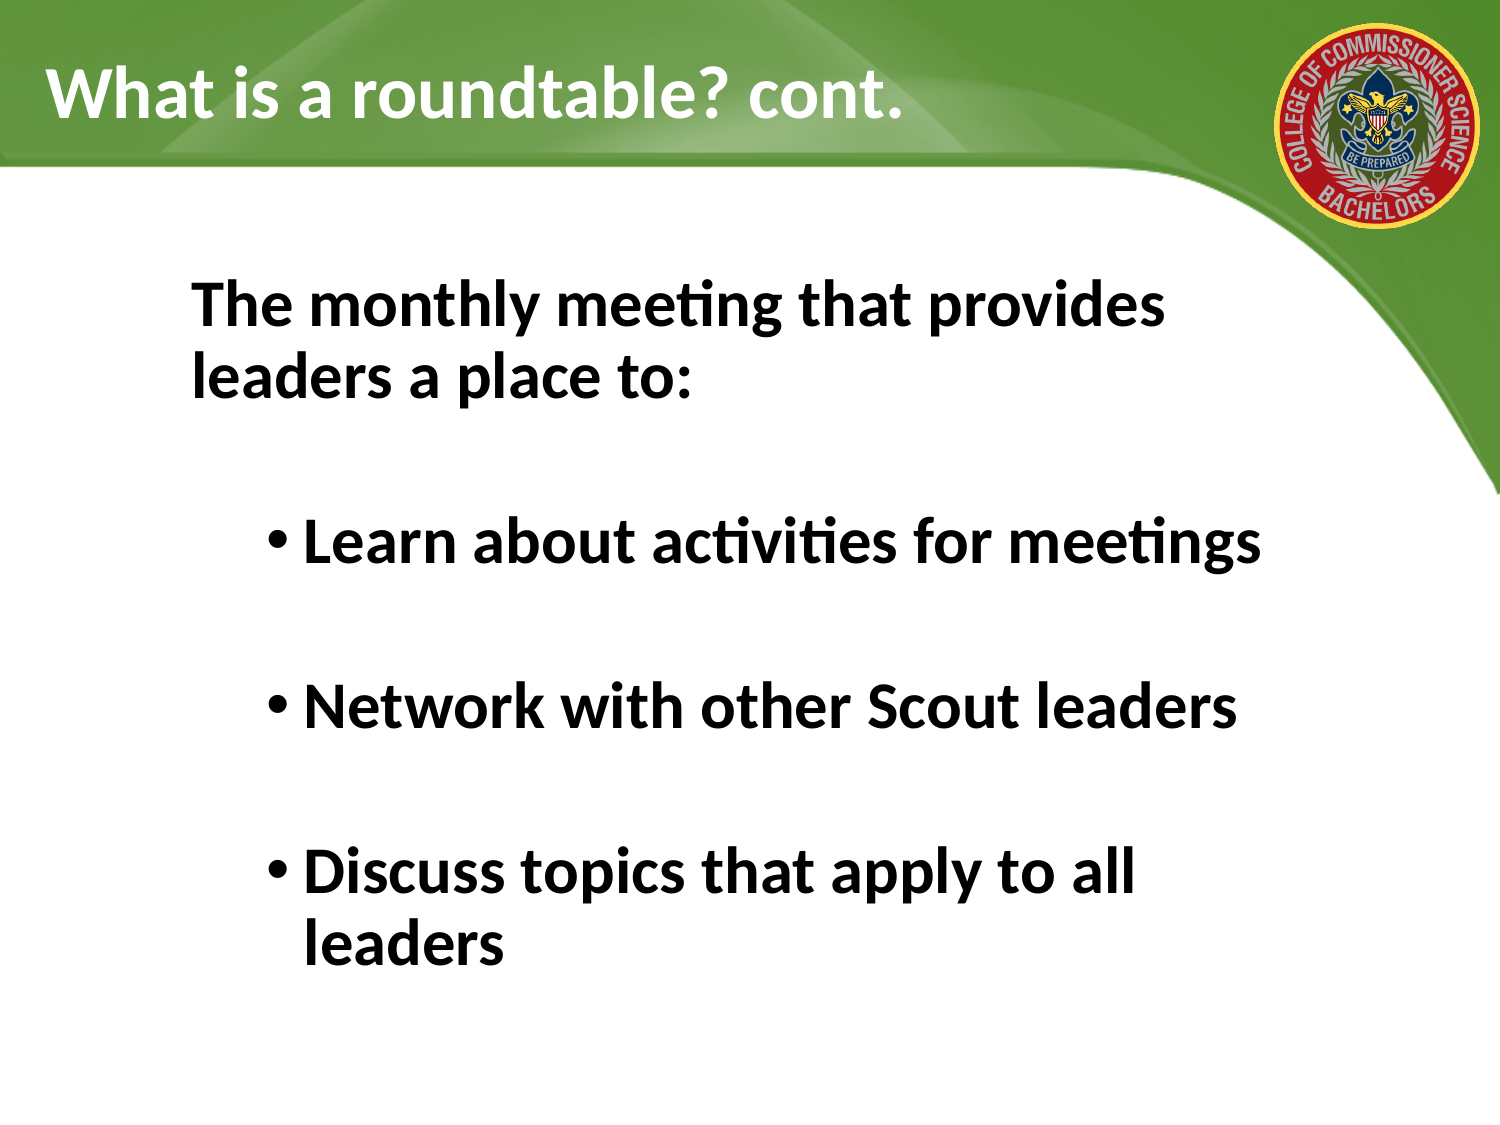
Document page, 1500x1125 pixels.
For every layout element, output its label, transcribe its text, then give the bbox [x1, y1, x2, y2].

title What is a roundtable? cont. [29, 24, 1208, 165]
picture [1274, 23, 1480, 229]
list The monthly meeting that provides leaders a place to: Learn about activities for meetings Network with other Scout leaders Discuss topics that apply to all leaders [101, 261, 1361, 1057]
